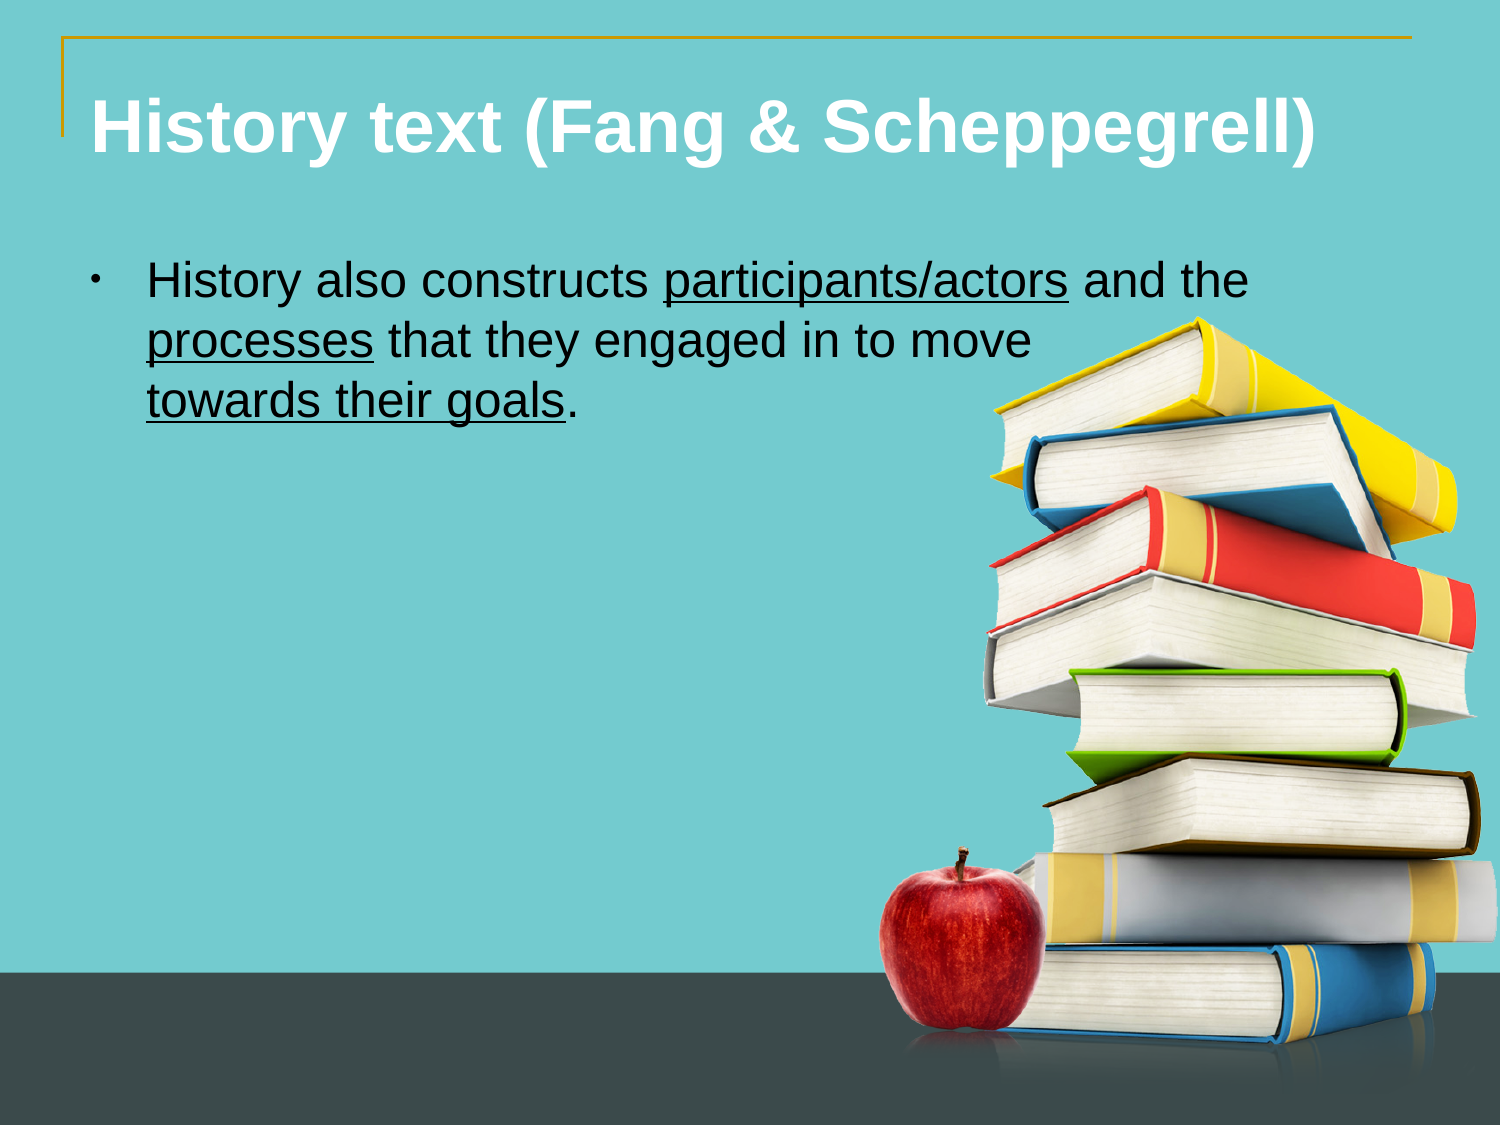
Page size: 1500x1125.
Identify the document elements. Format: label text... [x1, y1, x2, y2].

picture [878, 316, 1500, 1094]
list History text (Fang & Scheppegrell) History also constructs participants/actors and the processes that they engaged in to move towards their goals. [74, 70, 1376, 238]
